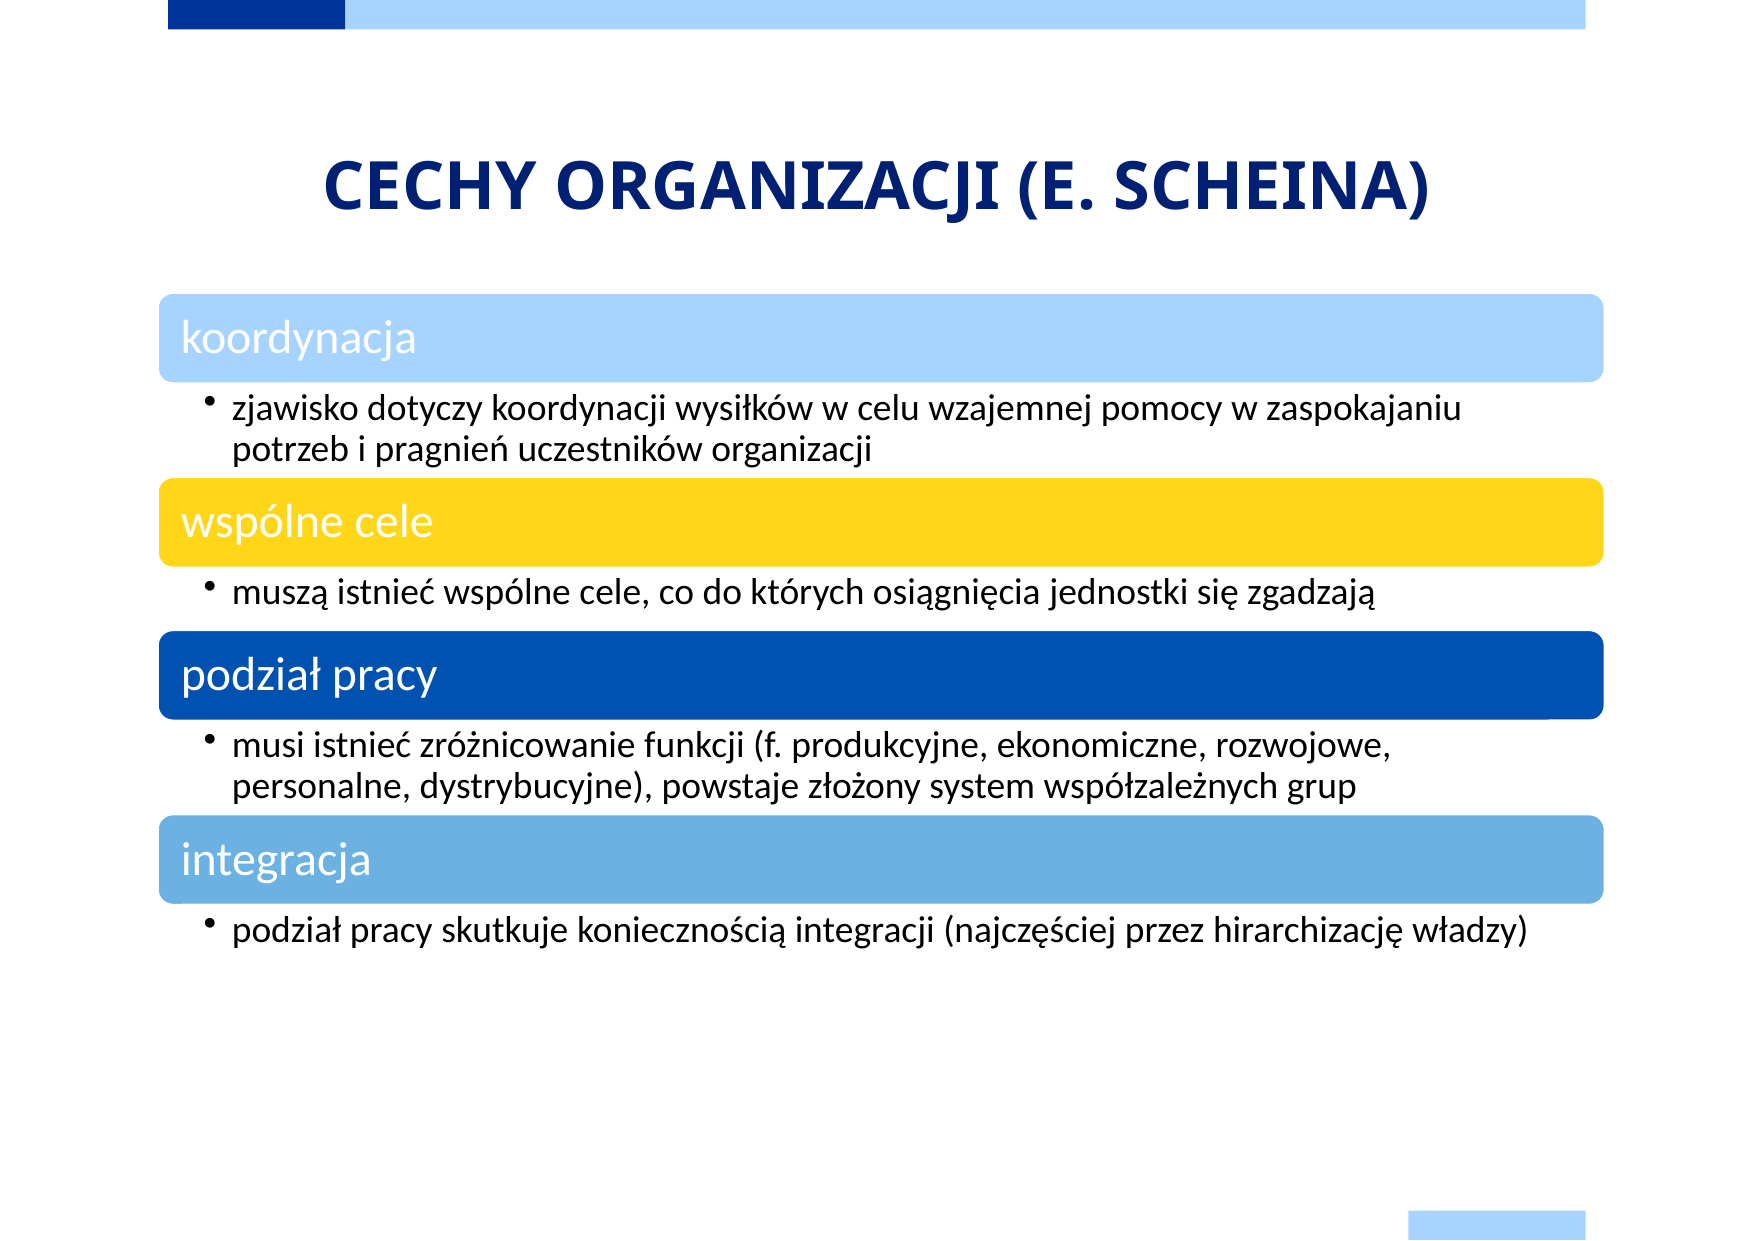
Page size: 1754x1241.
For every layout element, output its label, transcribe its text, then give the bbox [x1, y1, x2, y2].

title CECHY ORGANIZACJI (E. SCHEINA) [168, 147, 1586, 289]
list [157, 289, 1605, 971]
